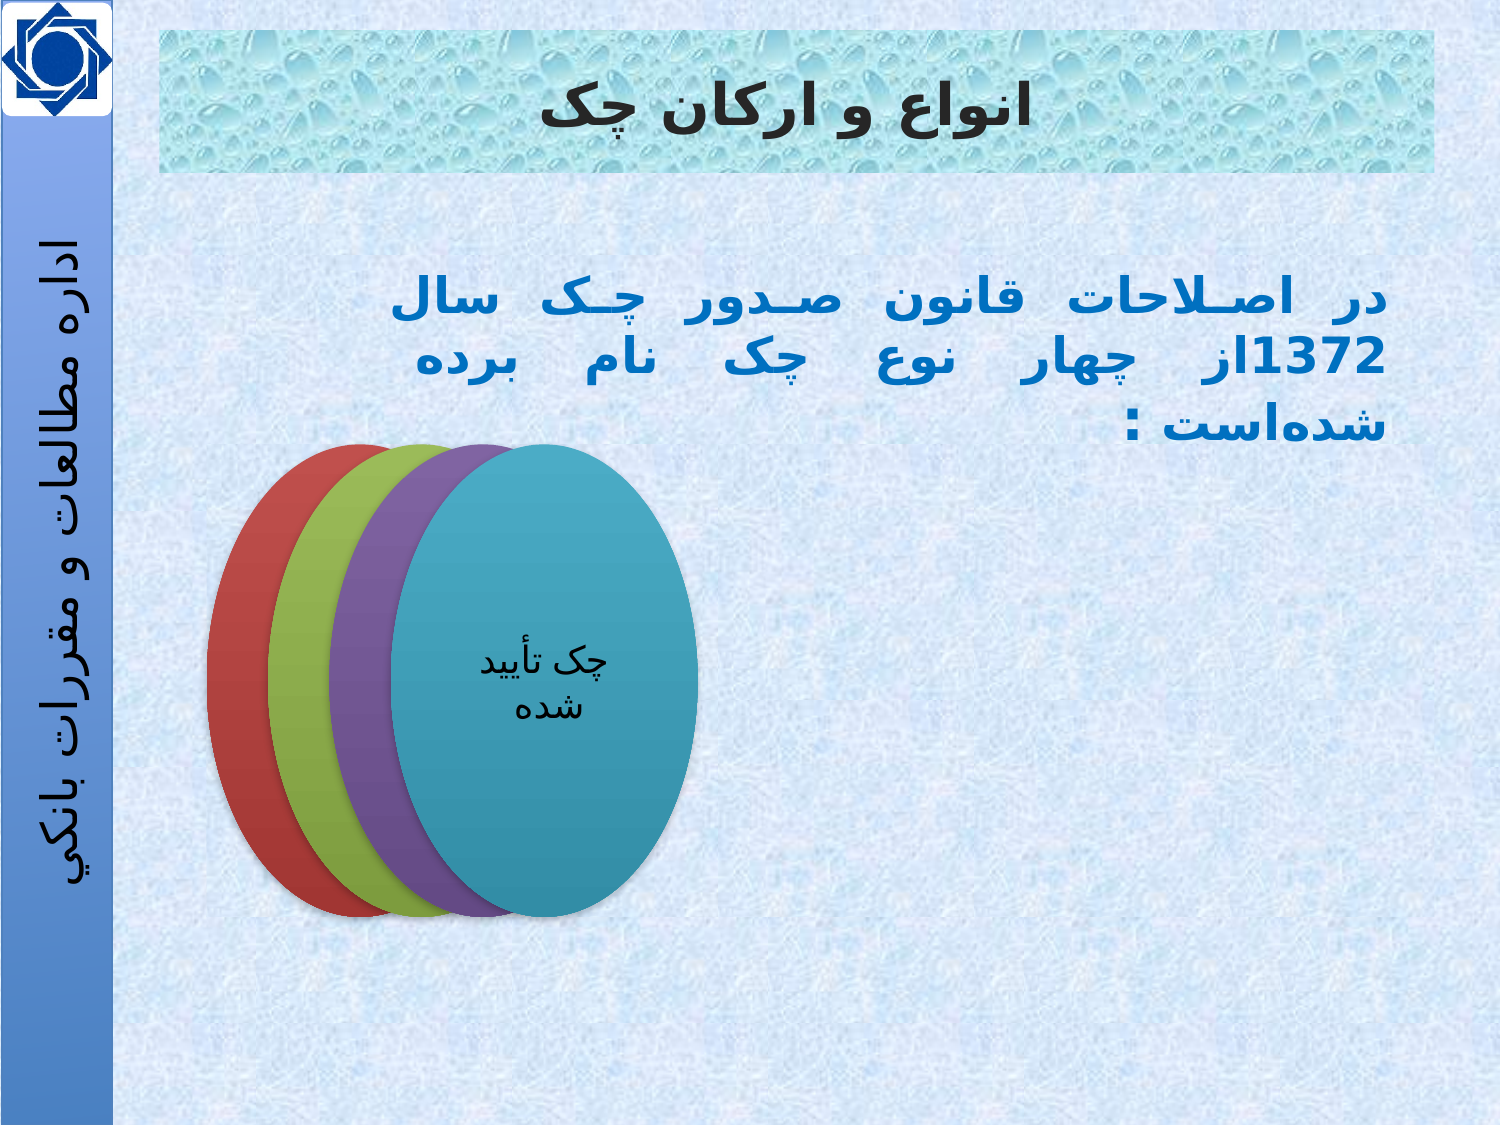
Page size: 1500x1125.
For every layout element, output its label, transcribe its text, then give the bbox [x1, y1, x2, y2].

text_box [206, 444, 1435, 918]
title انواع و ارکان چک [159, 30, 1435, 173]
picture [0, 0, 1500, 1125]
subtitle در اصلاحات قانون صدور چک سال 1372از چهار نوع چک نام برده شده‌است : [353, 196, 1404, 442]
